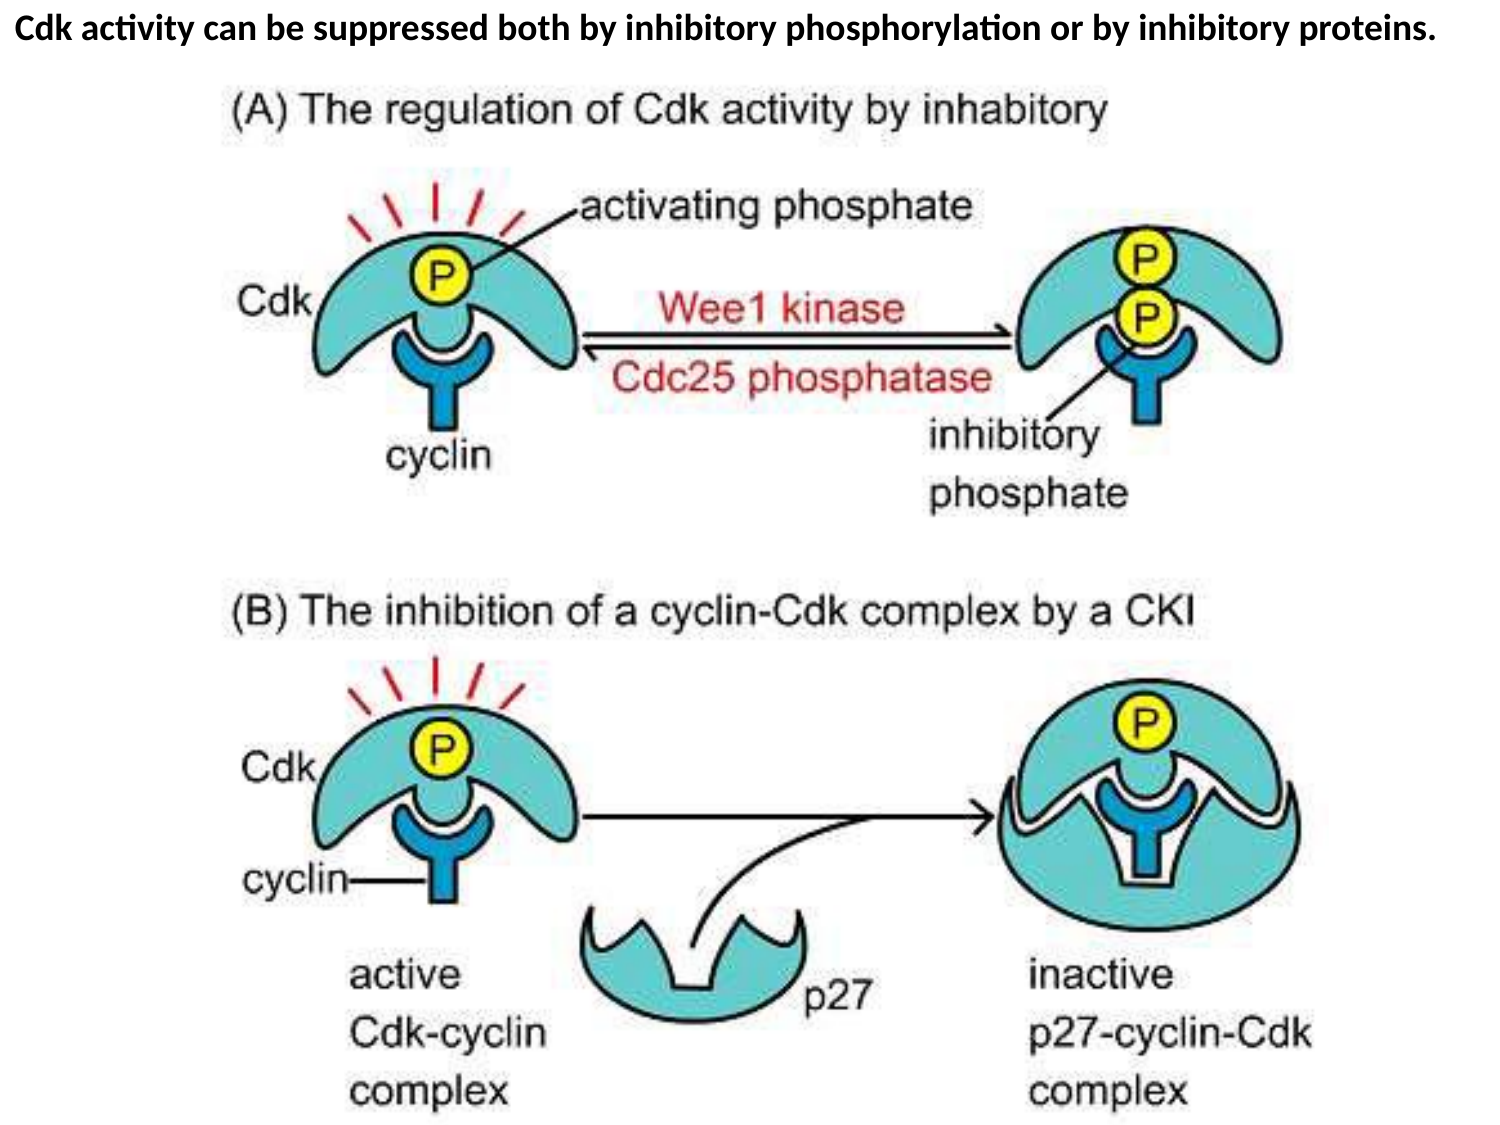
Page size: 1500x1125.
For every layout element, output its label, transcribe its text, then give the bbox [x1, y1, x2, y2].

text_box Cdk activity can be suppressed both by inhibitory phosphorylation or by inhibitory proteins. [0, 0, 1500, 56]
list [218, 77, 1330, 1125]
